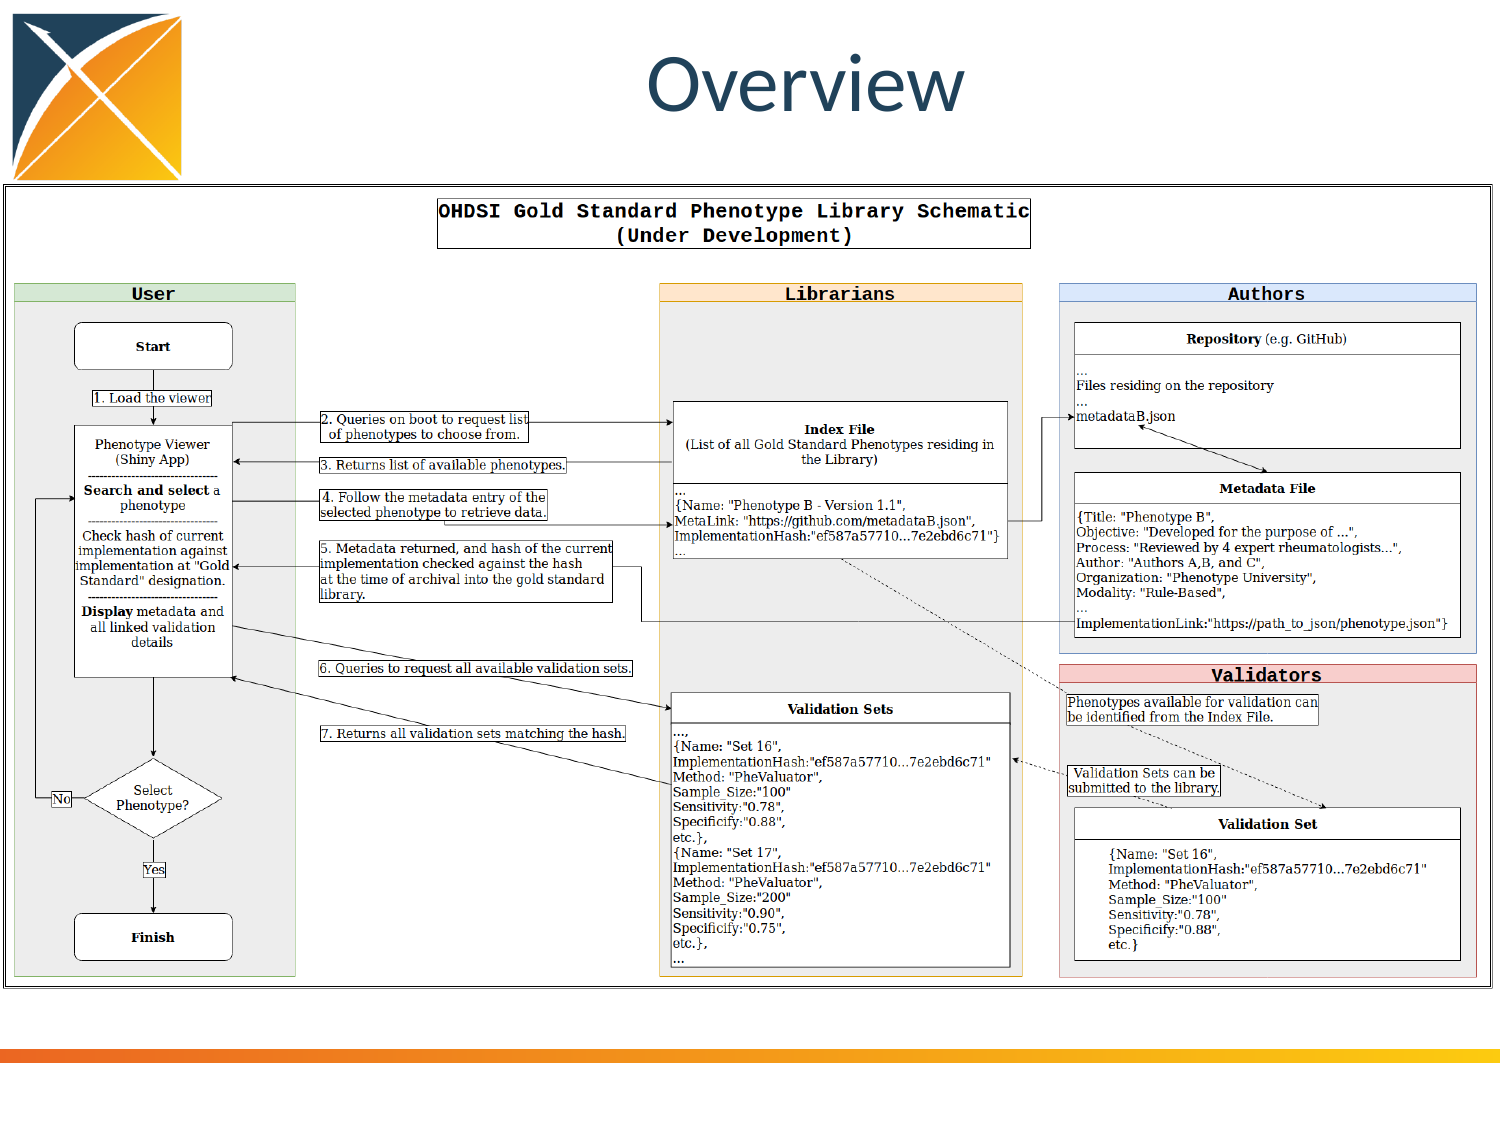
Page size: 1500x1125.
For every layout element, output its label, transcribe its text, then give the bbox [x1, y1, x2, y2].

picture [0, 0, 1493, 989]
title Overview [187, 9, 1425, 147]
